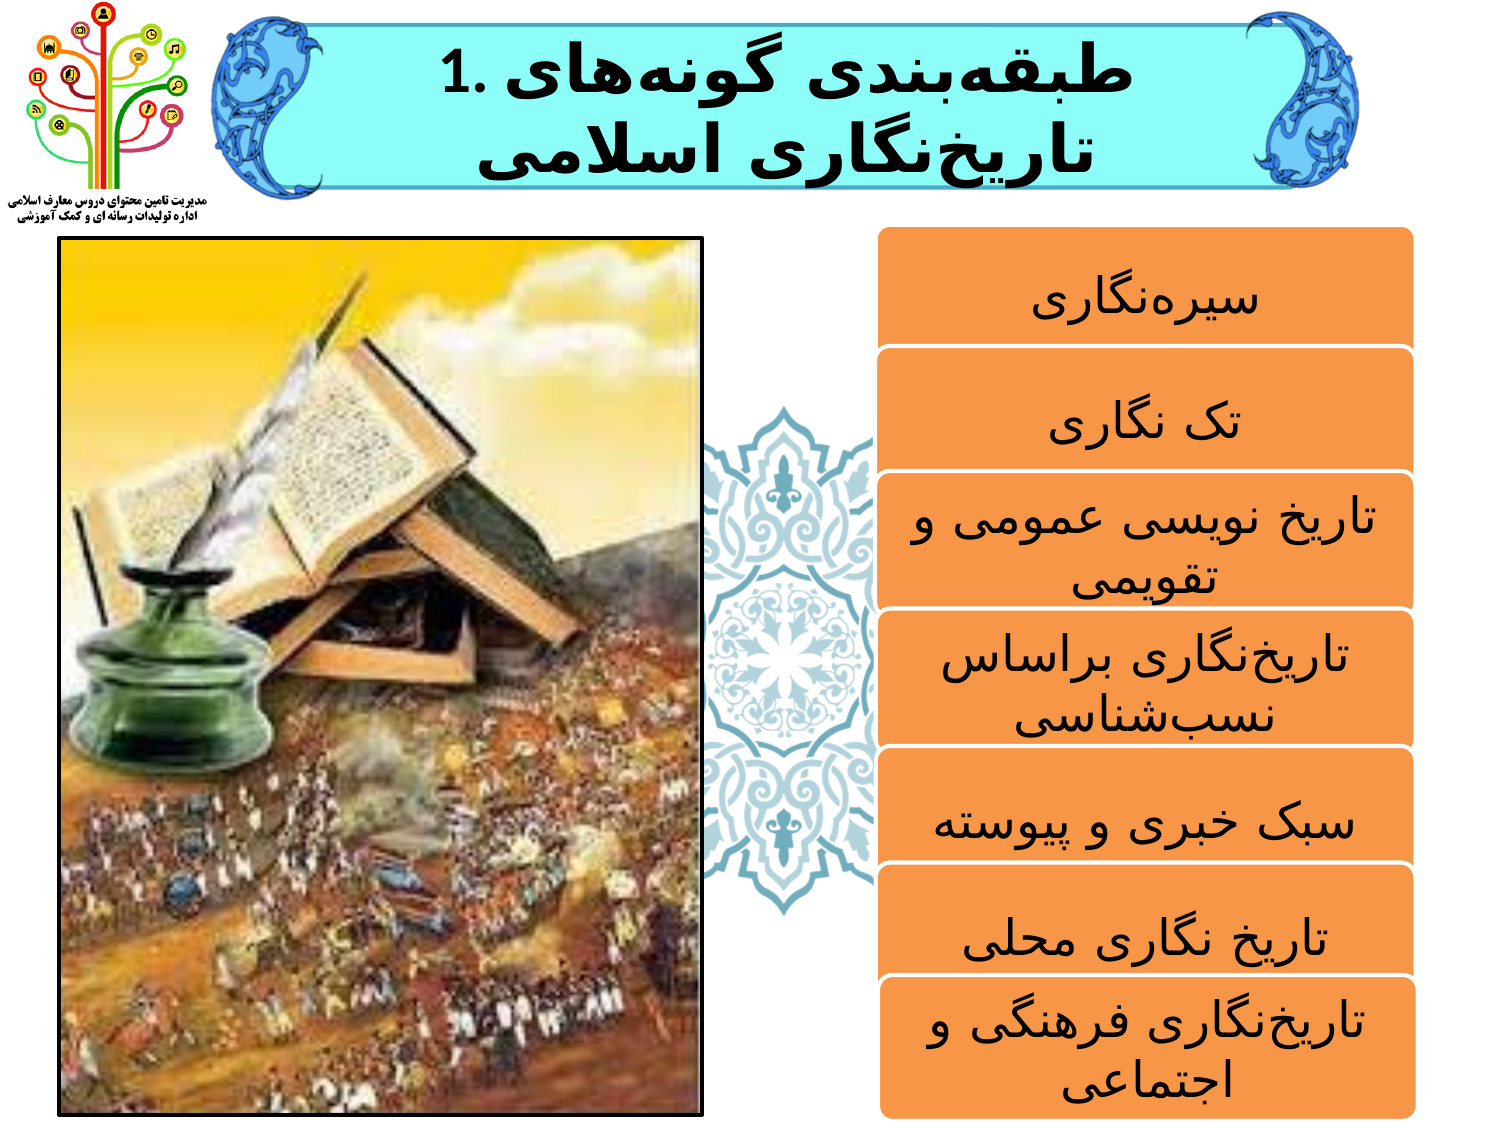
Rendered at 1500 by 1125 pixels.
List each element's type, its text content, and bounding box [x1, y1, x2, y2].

picture [1232, 0, 1374, 194]
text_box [875, 224, 1416, 345]
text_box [875, 862, 1416, 975]
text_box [875, 608, 1416, 745]
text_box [875, 745, 1416, 862]
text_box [874, 345, 1416, 470]
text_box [874, 470, 1416, 608]
picture [0, 0, 335, 229]
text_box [877, 974, 1418, 1122]
picture [60, 239, 875, 1113]
text_box 1. طبقه‌بندی گونه‌های تاریخ‌نگاری اسلامی [334, 22, 1239, 190]
